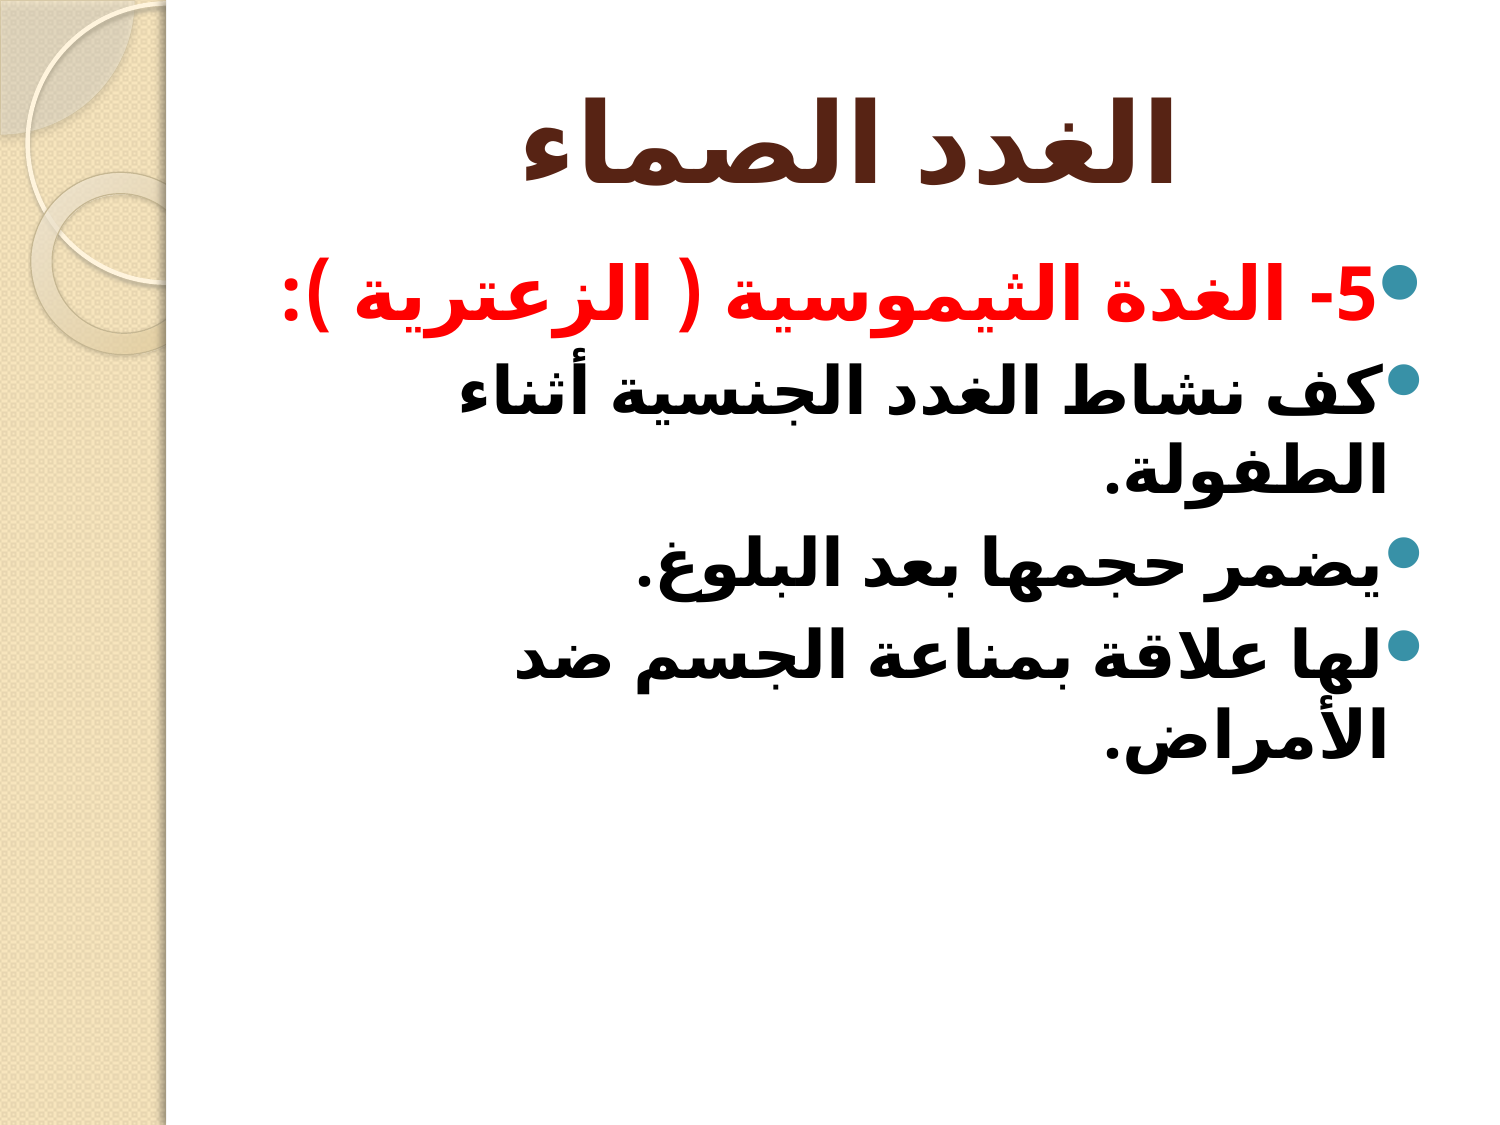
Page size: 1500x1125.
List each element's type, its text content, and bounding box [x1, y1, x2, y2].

list 5- الغدة الثيموسية ( الزعترية ): كف نشاط الغدد الجنسية أثناء الطفولة. يضمر حجمها بعد البلوغ. لها علاقة بمناعة الجسم ضد الأمراض. [235, 237, 1466, 1025]
title الغدد الصماء [235, 45, 1466, 233]
